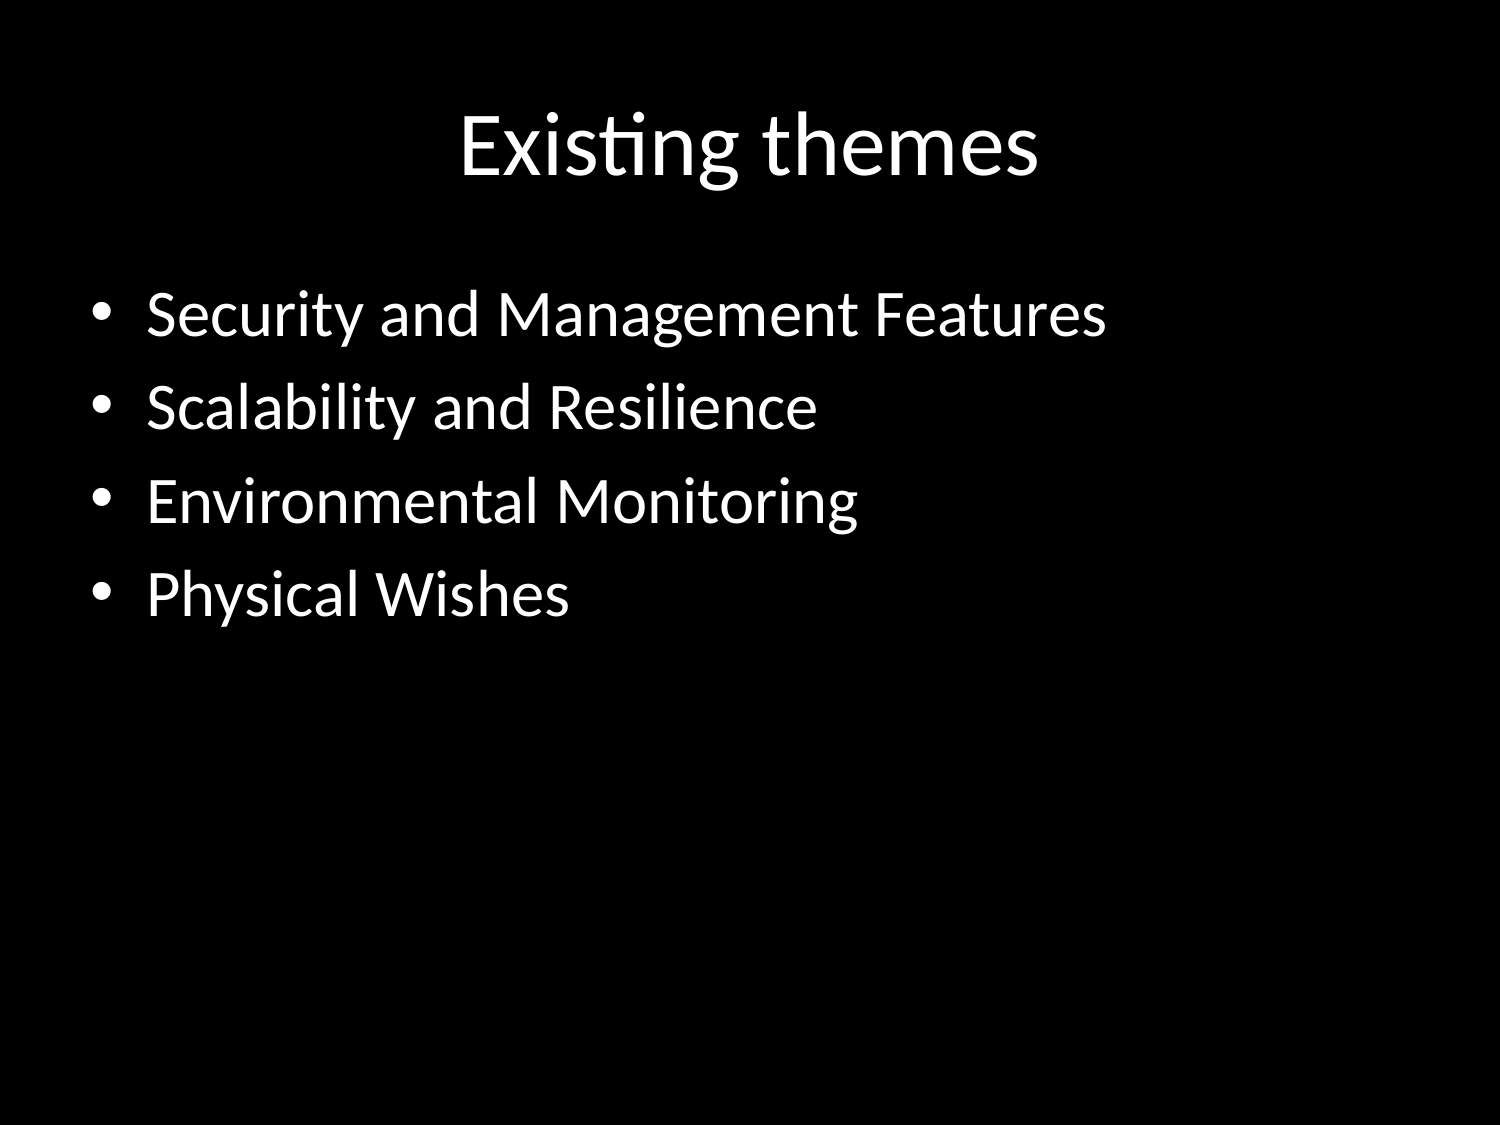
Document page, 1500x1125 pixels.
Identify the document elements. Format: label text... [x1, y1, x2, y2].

list Security and Management Features Scalability and Resilience Environmental Monitoring Physical Wishes [75, 262, 1425, 1005]
title Existing themes [75, 45, 1425, 233]
